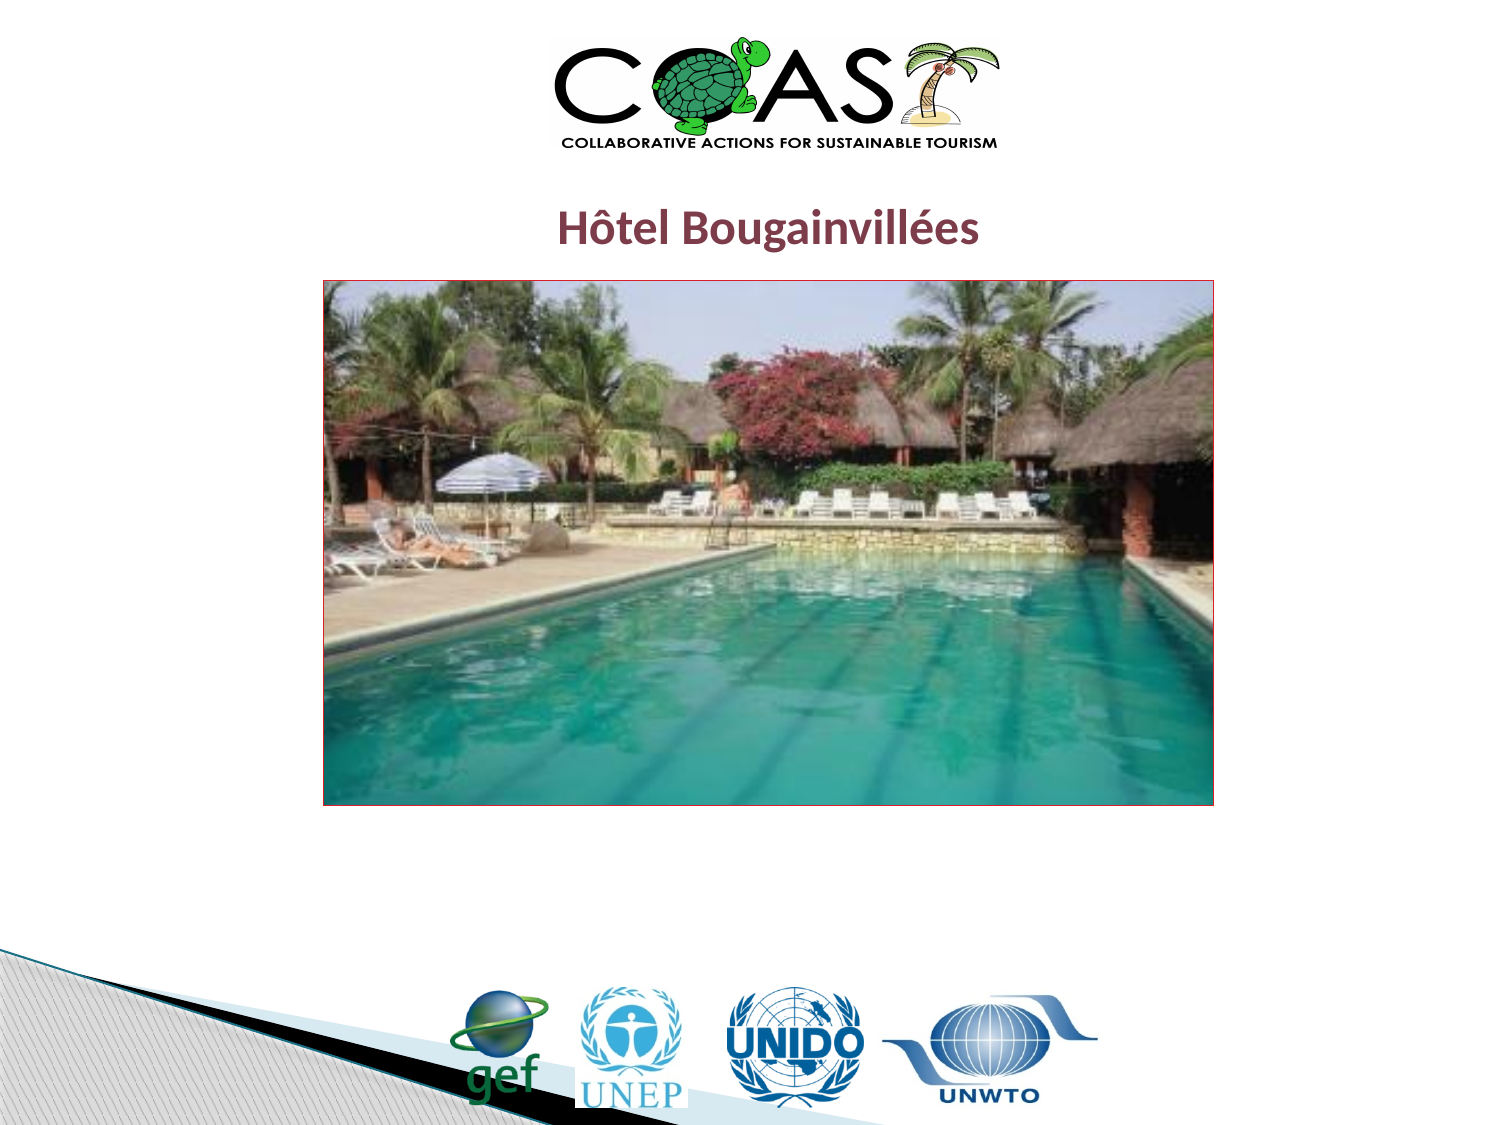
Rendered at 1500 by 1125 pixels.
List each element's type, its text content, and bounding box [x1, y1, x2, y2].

picture [877, 987, 1100, 1108]
picture [447, 987, 551, 1108]
picture [549, 37, 1000, 148]
text_box Hôtel Bougainvillées [87, 187, 1450, 263]
picture [575, 987, 688, 1108]
picture [727, 987, 864, 1108]
picture [323, 280, 1214, 806]
